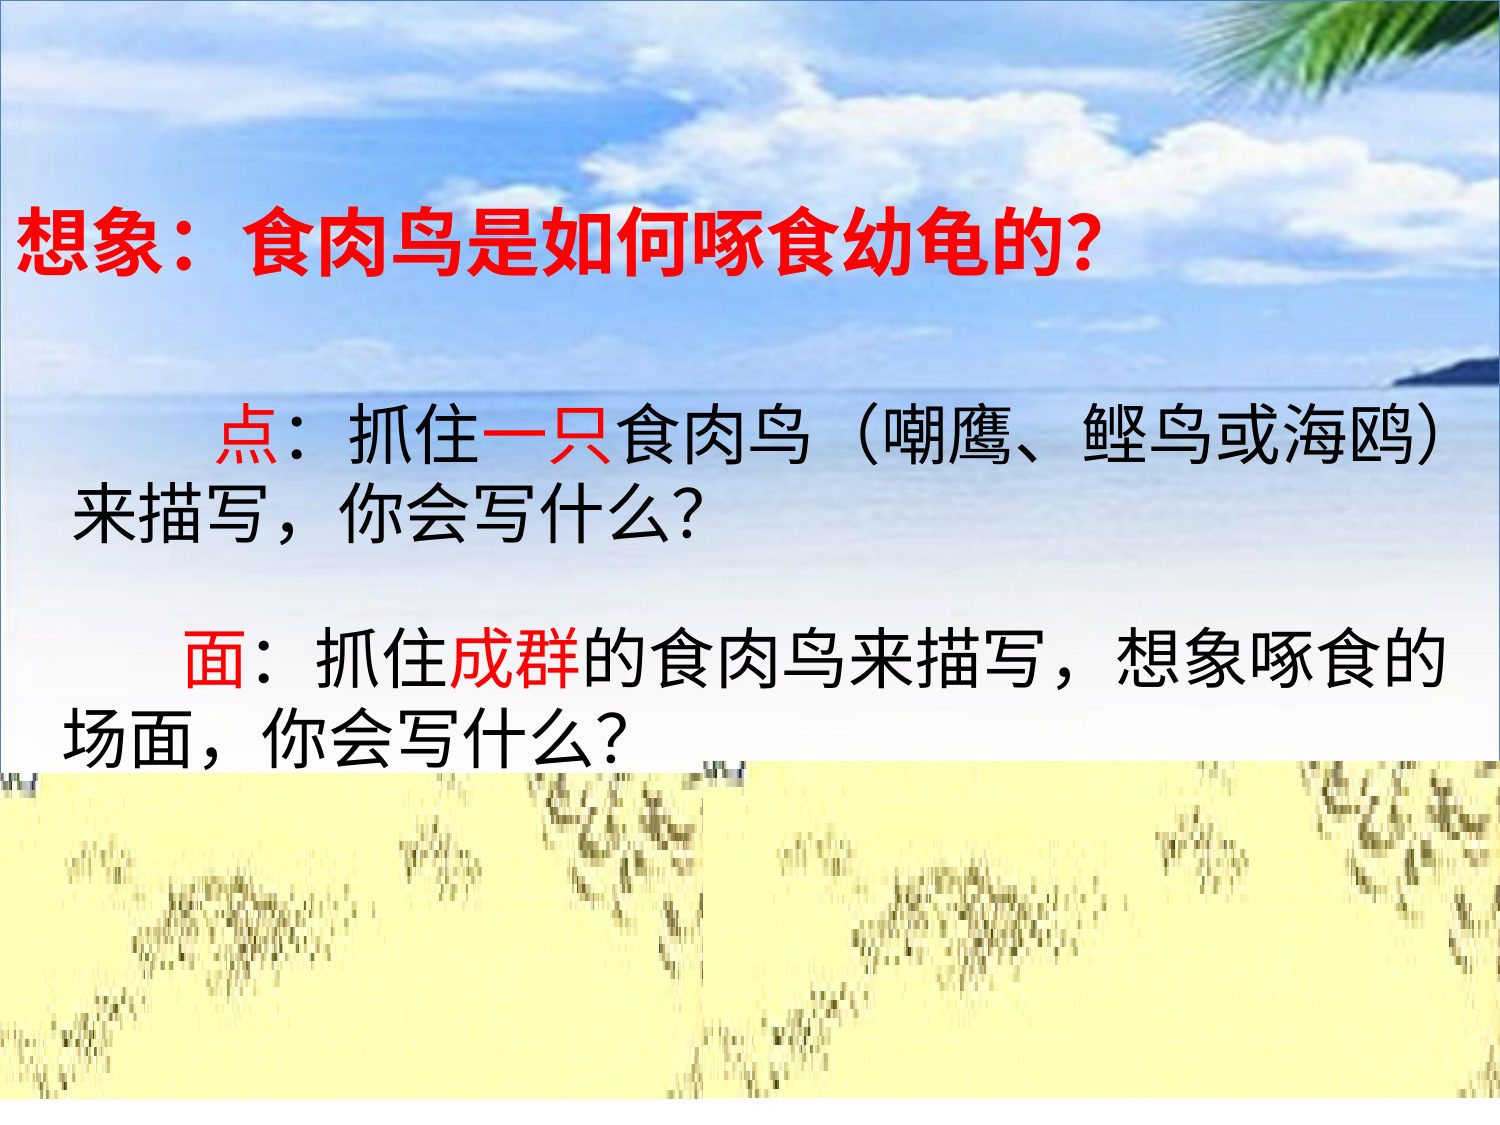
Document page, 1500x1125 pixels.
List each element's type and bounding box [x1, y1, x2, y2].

text_box [702, 761, 1500, 1125]
text_box [0, 773, 697, 1125]
picture [0, 0, 1500, 773]
